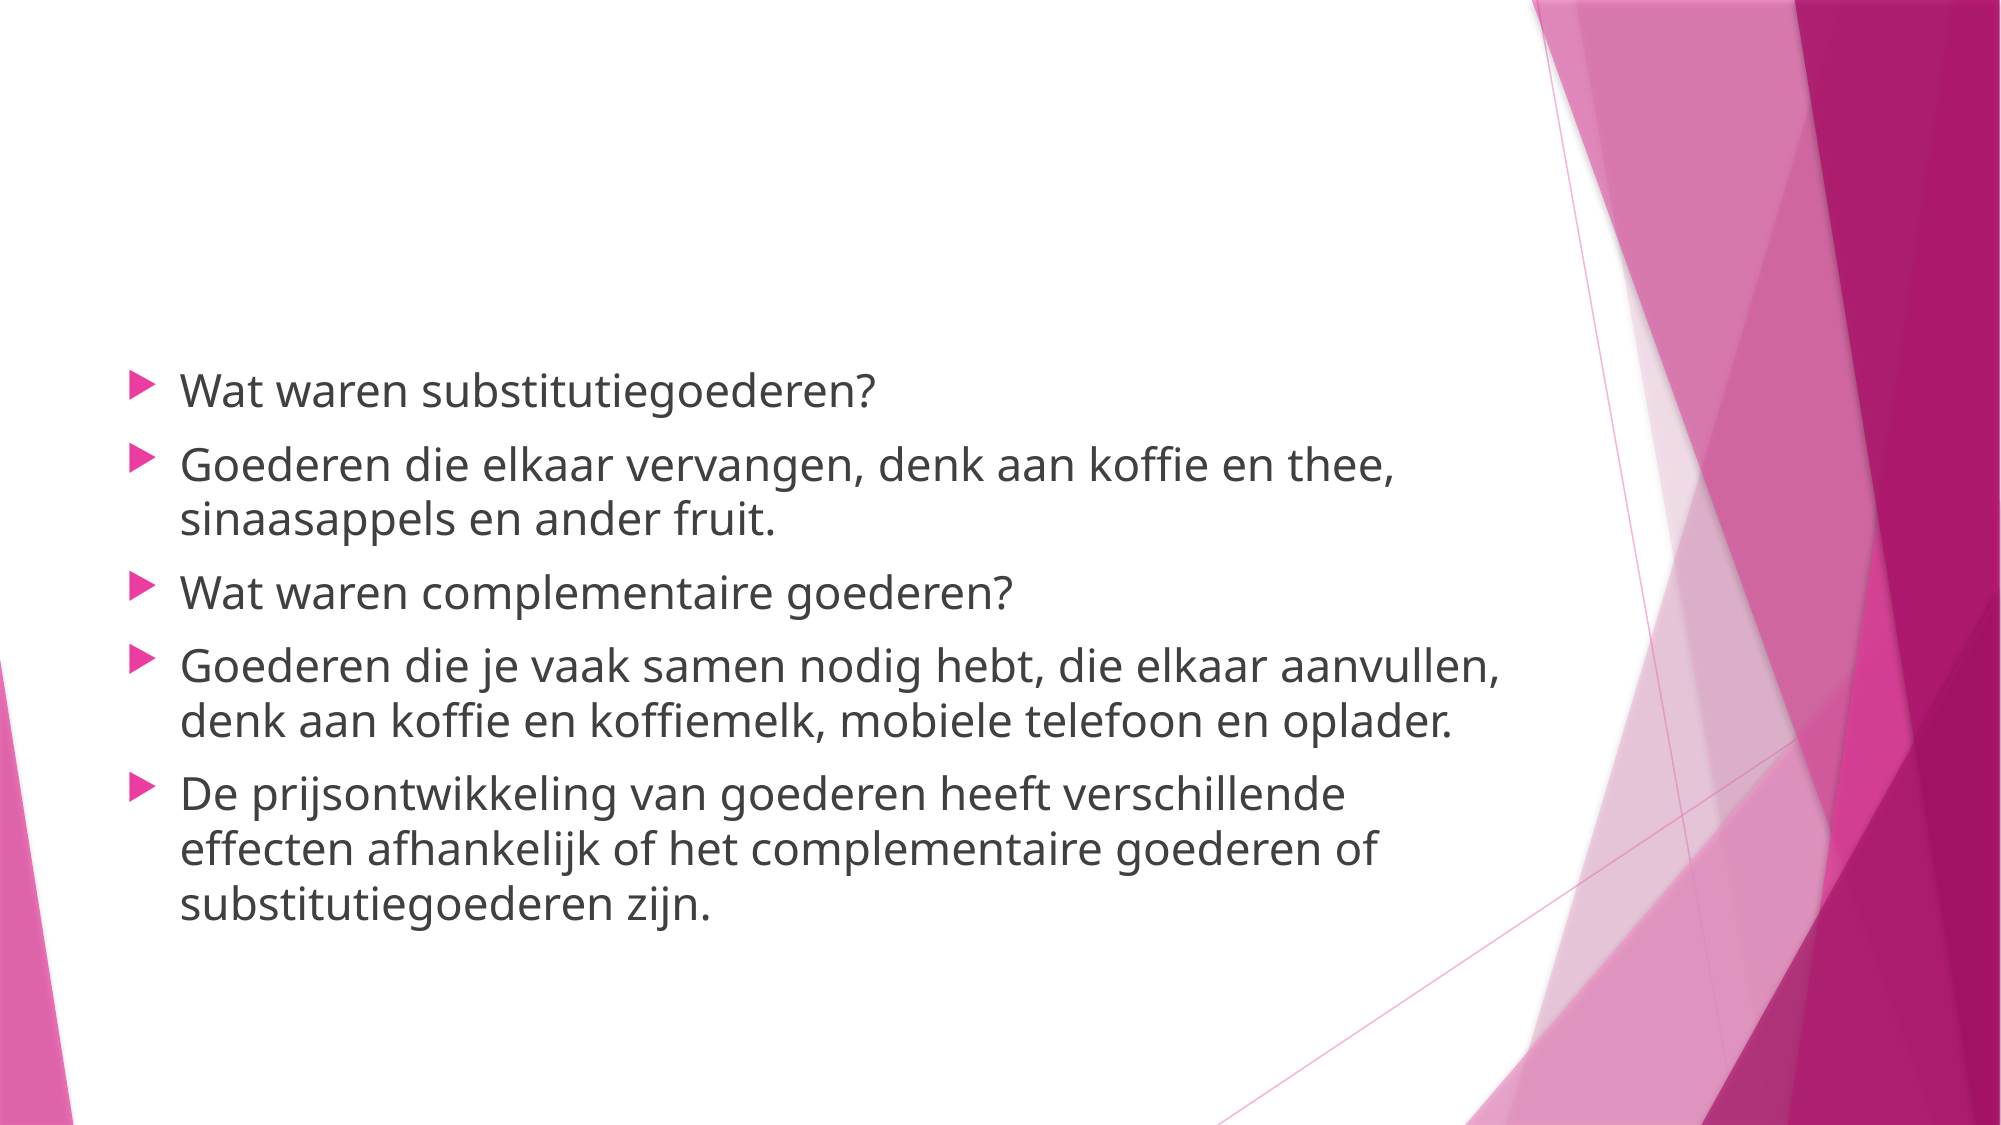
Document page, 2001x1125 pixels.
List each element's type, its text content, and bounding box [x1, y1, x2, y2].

list Wat waren substitutiegoederen? Goederen die elkaar vervangen, denk aan koffie en thee, sinaasappels en ander fruit. Wat waren complementaire goederen? Goederen die je vaak samen nodig hebt, die elkaar aanvullen, denk aan koffie en koffiemelk, mobiele telefoon en oplader. De prijsontwikkeling van goederen heeft verschillende effecten afhankelijk of het complementaire goederen of substitutiegoederen zijn. [111, 354, 1522, 992]
